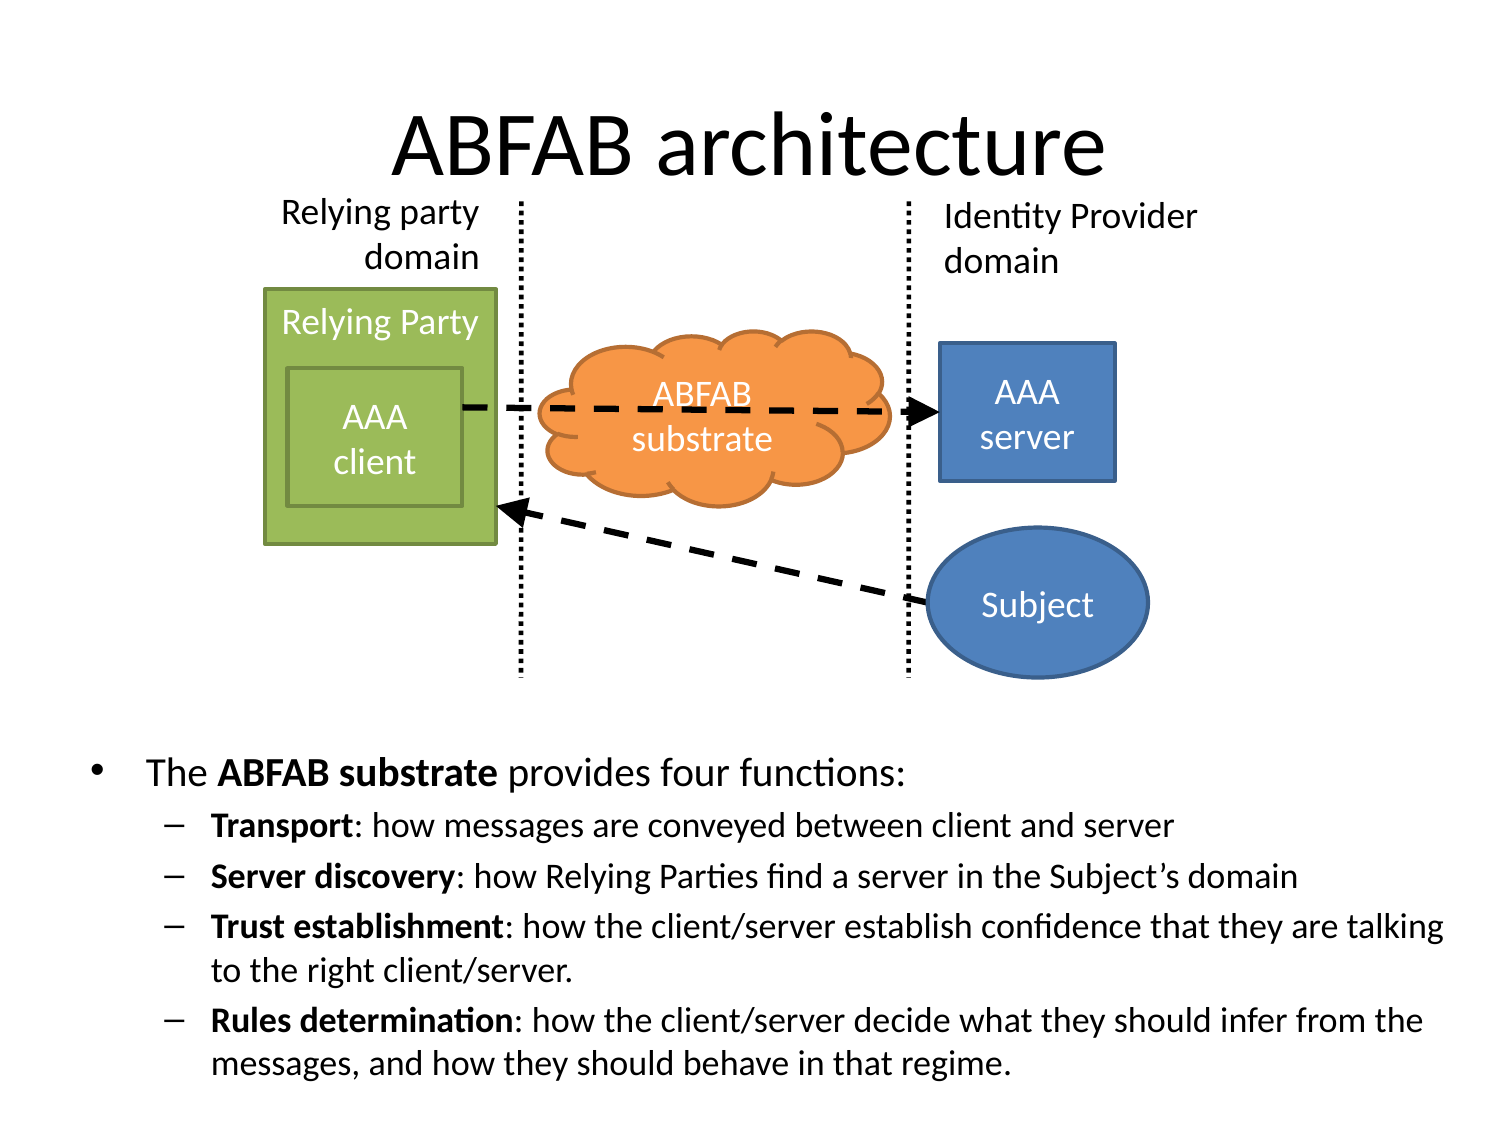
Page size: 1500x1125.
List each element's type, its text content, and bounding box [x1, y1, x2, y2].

text_box Identity Provider domain [929, 183, 1214, 288]
list The ABFAB substrate provides four functions: Transport: how messages are conveyed between client and server Server discovery: how Relying Parties find a server in the Subject’s domain Trust establishment: how the client/server establish confidence that they are talking to the right client/server. Rules determination: how the client/server decide what they should infer from the messages, and how they should behave in that regime. [75, 737, 1473, 1100]
text_box ABFAB substrate [539, 329, 890, 405]
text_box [495, 505, 928, 603]
text_box Subject [926, 525, 1151, 680]
text_box Relying party domain [265, 179, 495, 285]
title ABFAB architecture [75, 45, 1425, 233]
text_box Relying Party [263, 287, 498, 546]
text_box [462, 407, 941, 413]
text_box AAA client [285, 366, 464, 508]
text_box AAA server [938, 341, 1117, 483]
text_box ABFAB substrate [538, 420, 892, 504]
